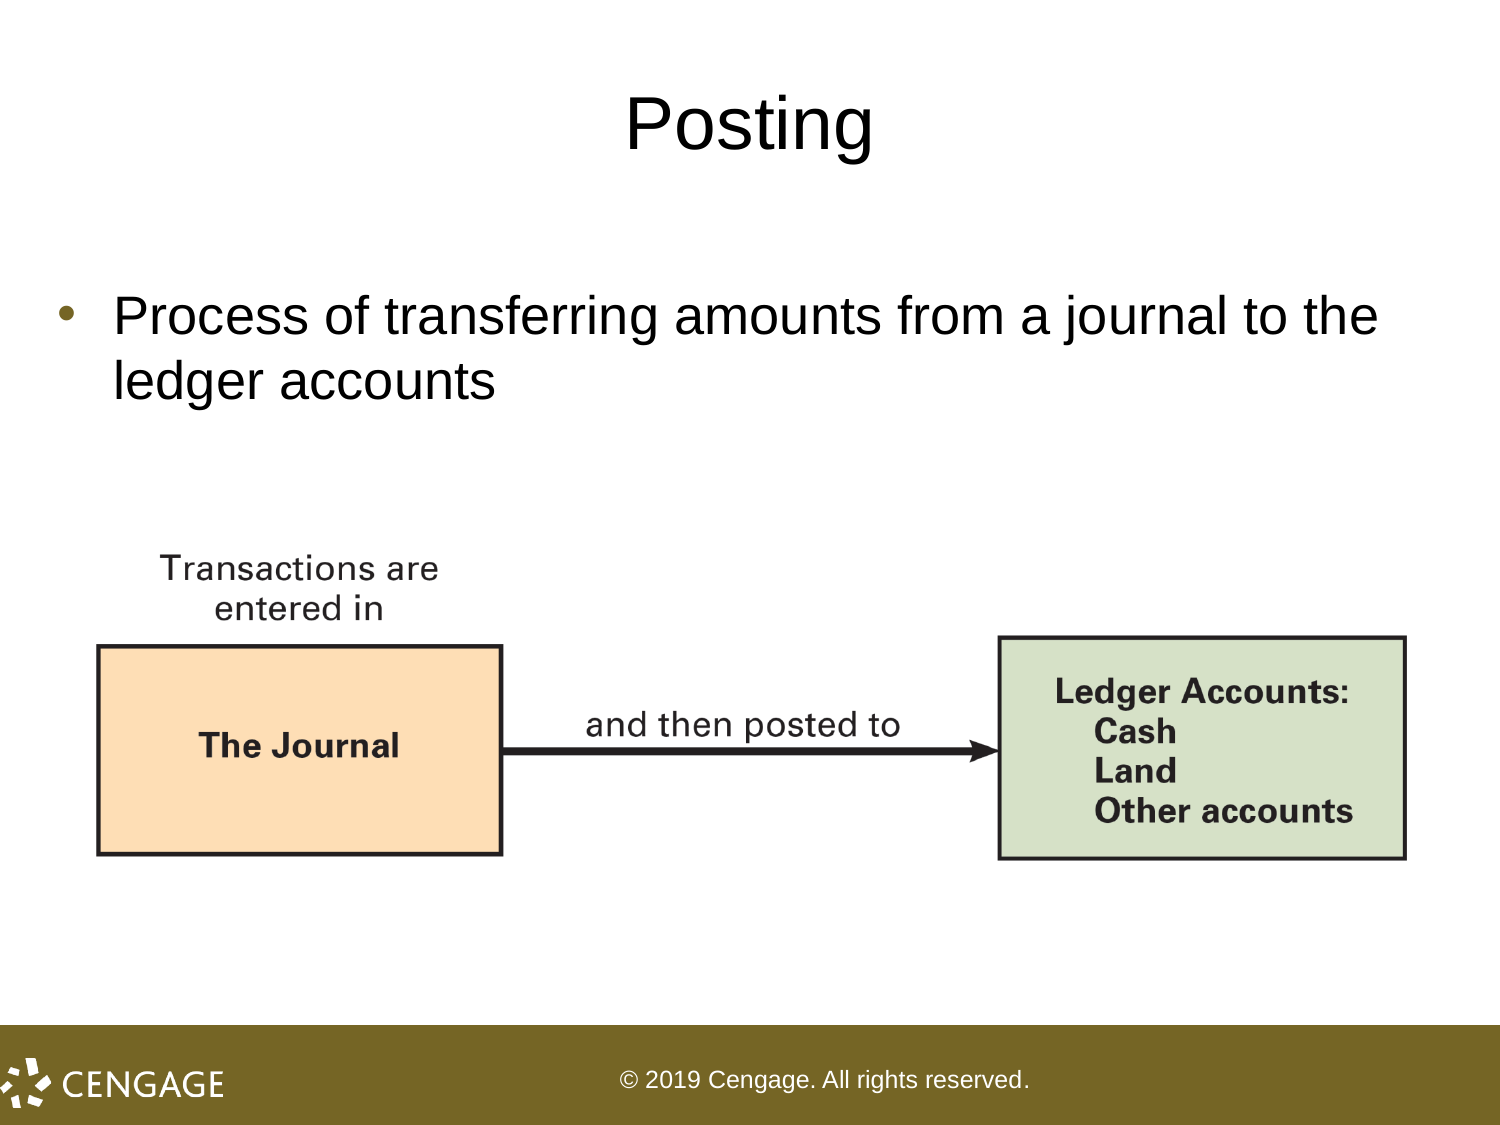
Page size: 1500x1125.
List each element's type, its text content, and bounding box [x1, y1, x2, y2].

picture [81, 543, 1418, 869]
title Posting [91, 36, 1410, 202]
list Process of transferring amounts from a journal to the ledger accounts [42, 272, 1452, 419]
picture [0, 1058, 223, 1108]
